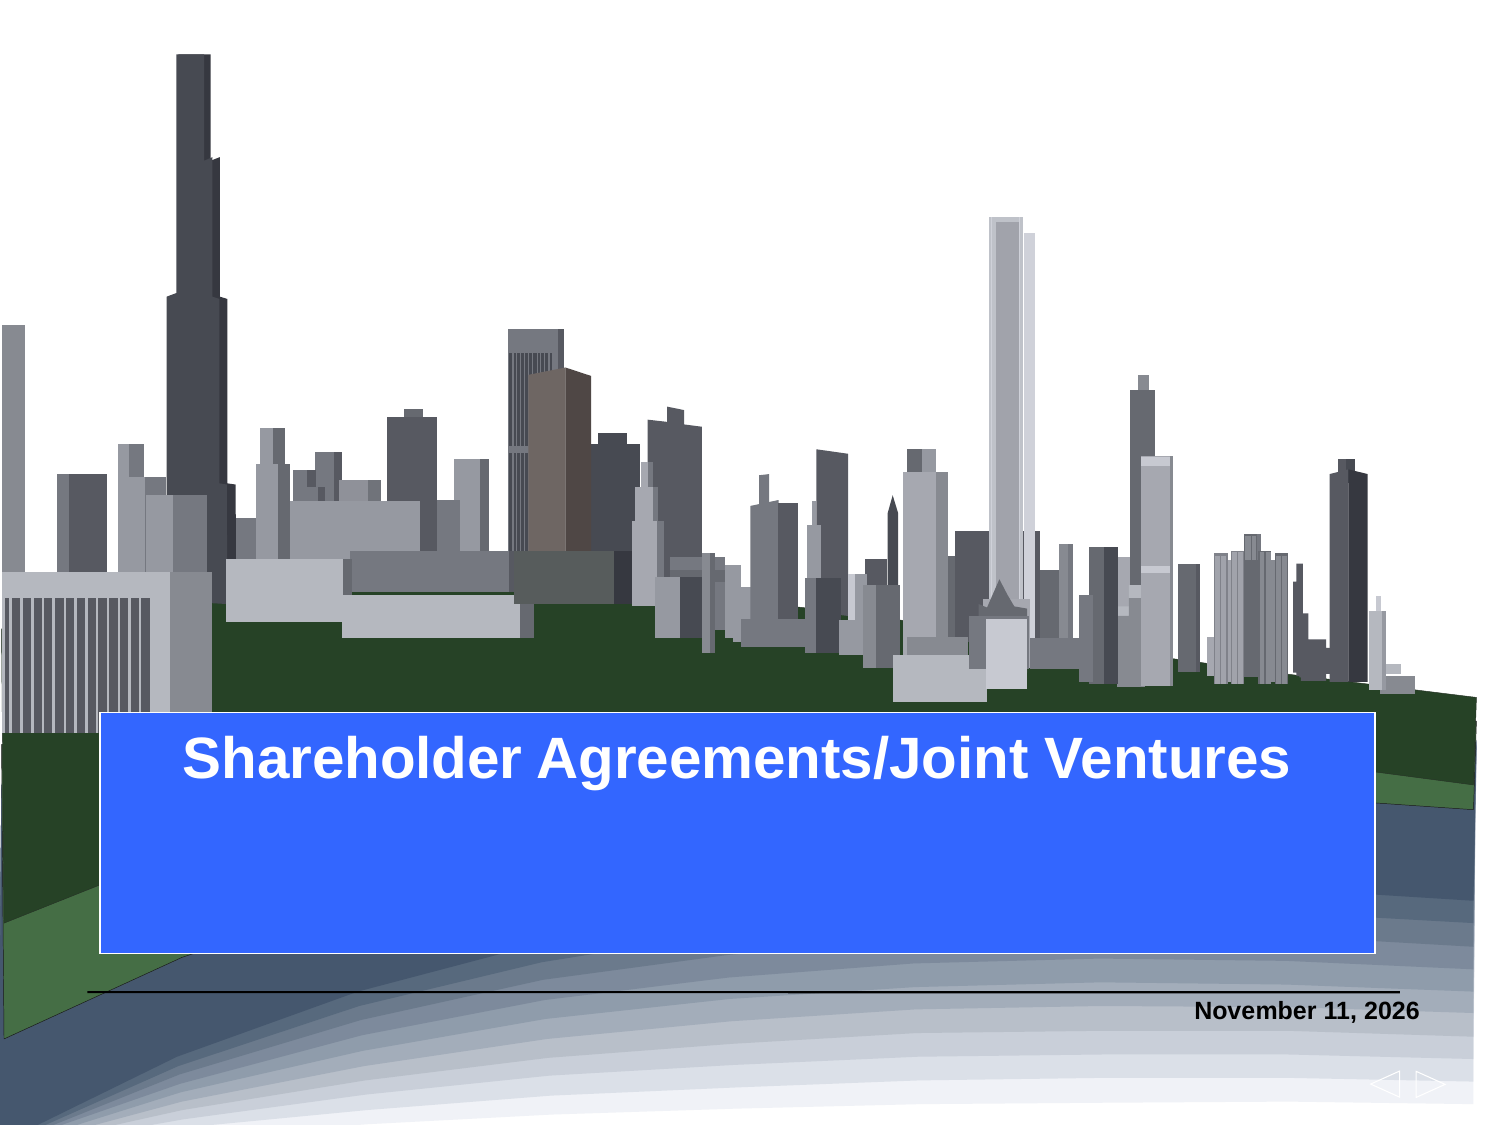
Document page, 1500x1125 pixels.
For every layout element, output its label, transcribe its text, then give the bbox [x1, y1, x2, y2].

title Shareholder Agreements/Joint Ventures [99, 712, 1376, 954]
